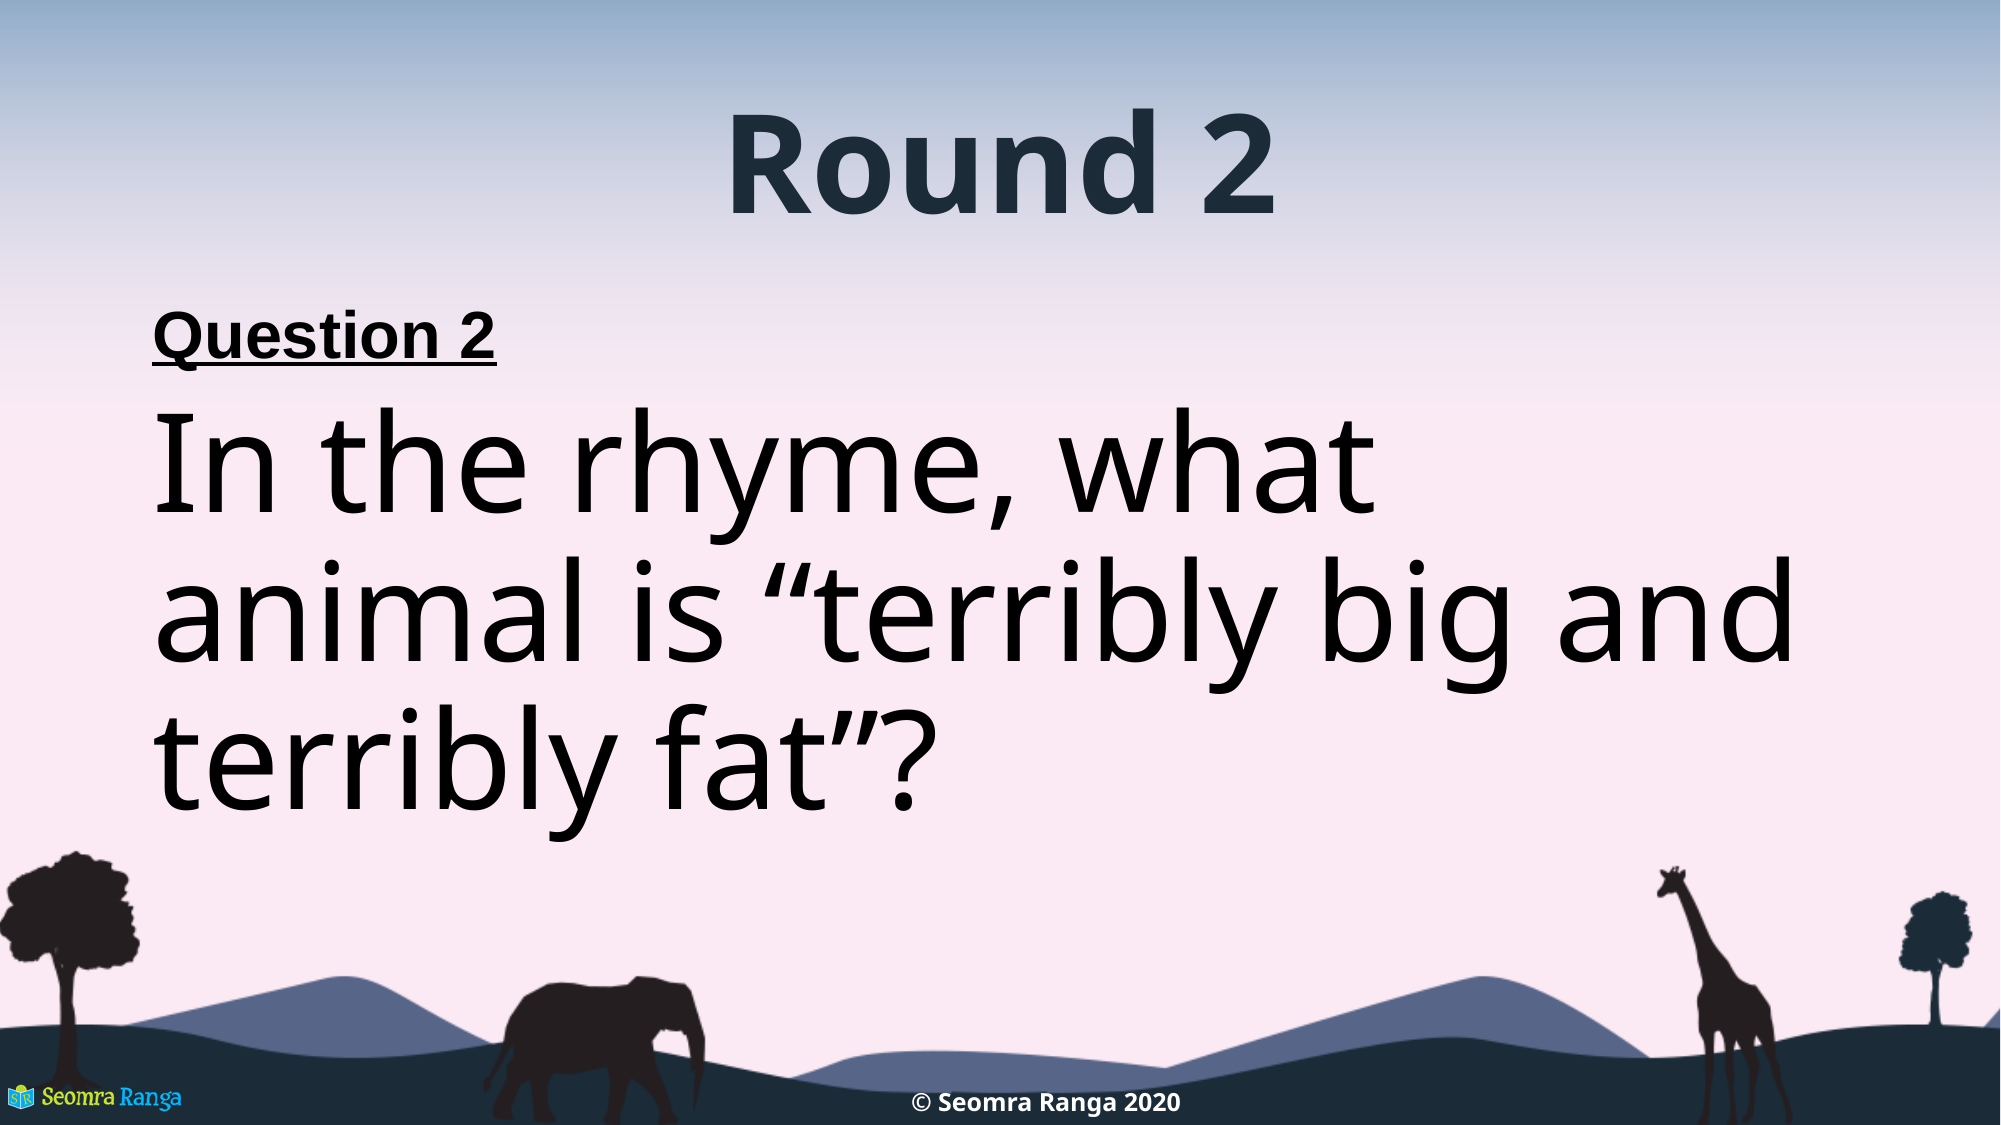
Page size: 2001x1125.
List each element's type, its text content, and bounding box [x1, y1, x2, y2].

list Question 2 In the rhyme, what animal is “terribly big and terribly fat”? [137, 293, 1863, 1014]
text_box © Seomra Ranga 2020 www.seomraranga.com [762, 1079, 1330, 1125]
picture [0, 0, 2001, 1125]
title Round 2 [137, 59, 1863, 278]
